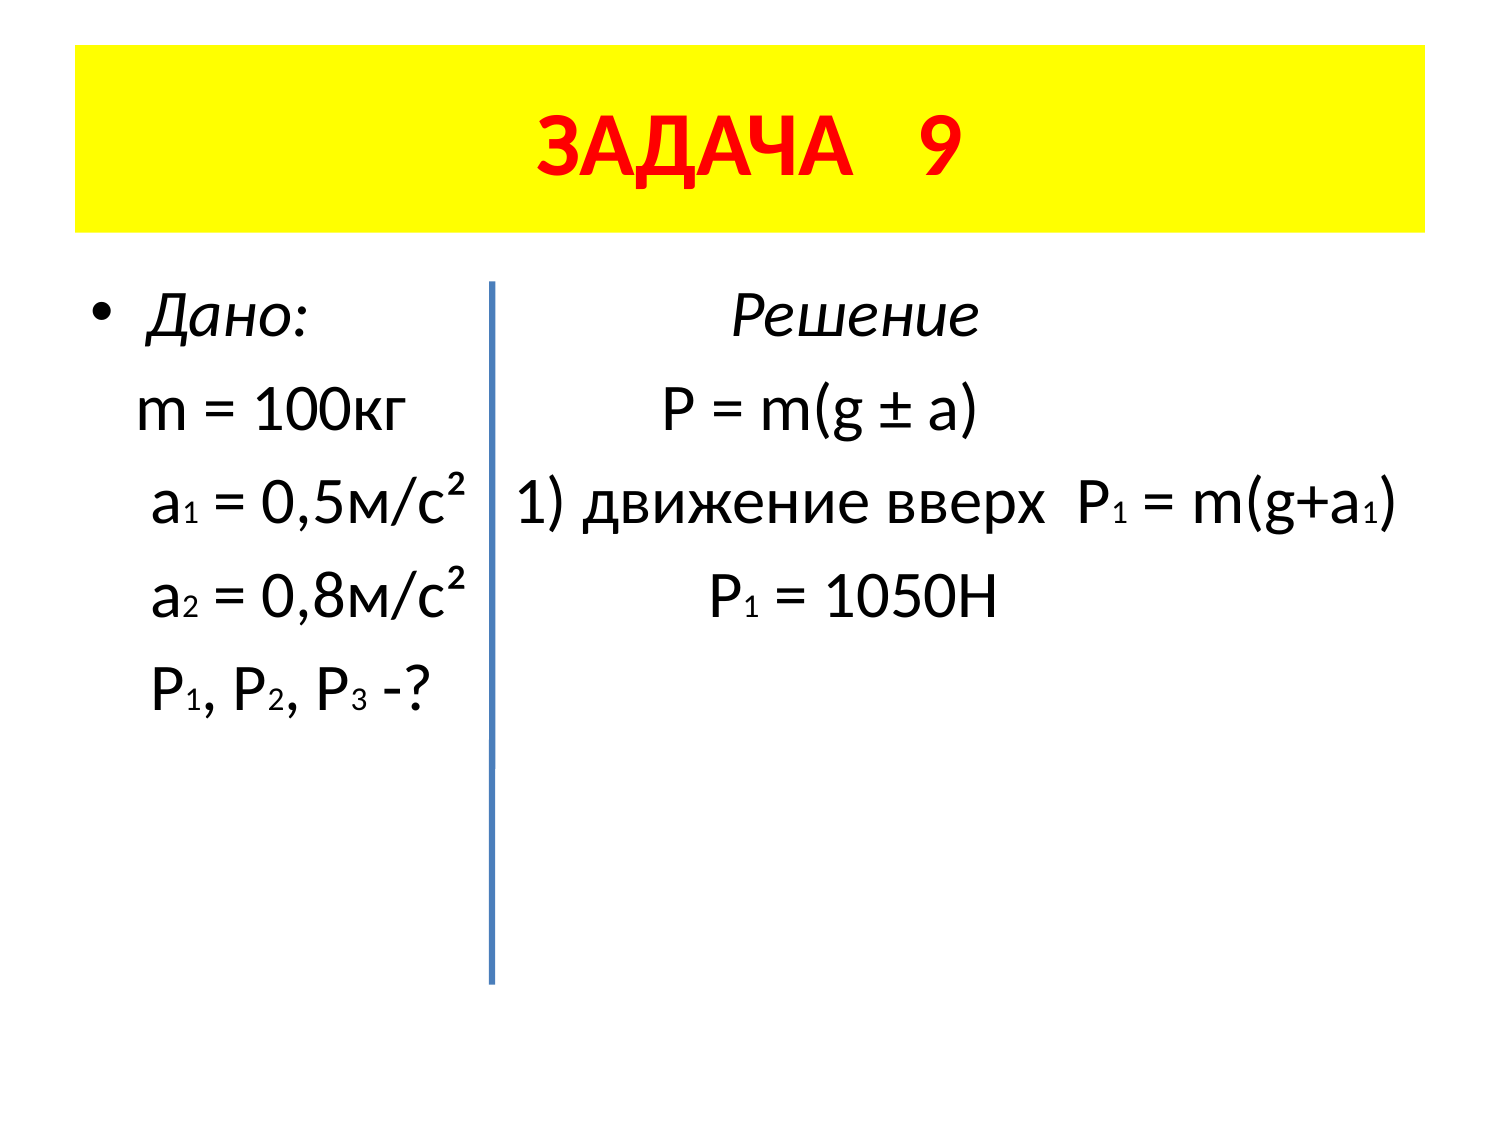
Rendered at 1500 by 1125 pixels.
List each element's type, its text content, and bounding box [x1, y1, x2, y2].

title ЗАДАЧА 9 [75, 45, 1425, 233]
list Дано: Решение m = 100кг P = m(g ± a) a1 = 0,5м/с² 1) движение вверх P1 = m(g+a1) a2 = 0,8м/с² Р1 = 1050Н P1, P2, P3 -? [75, 262, 1425, 1005]
